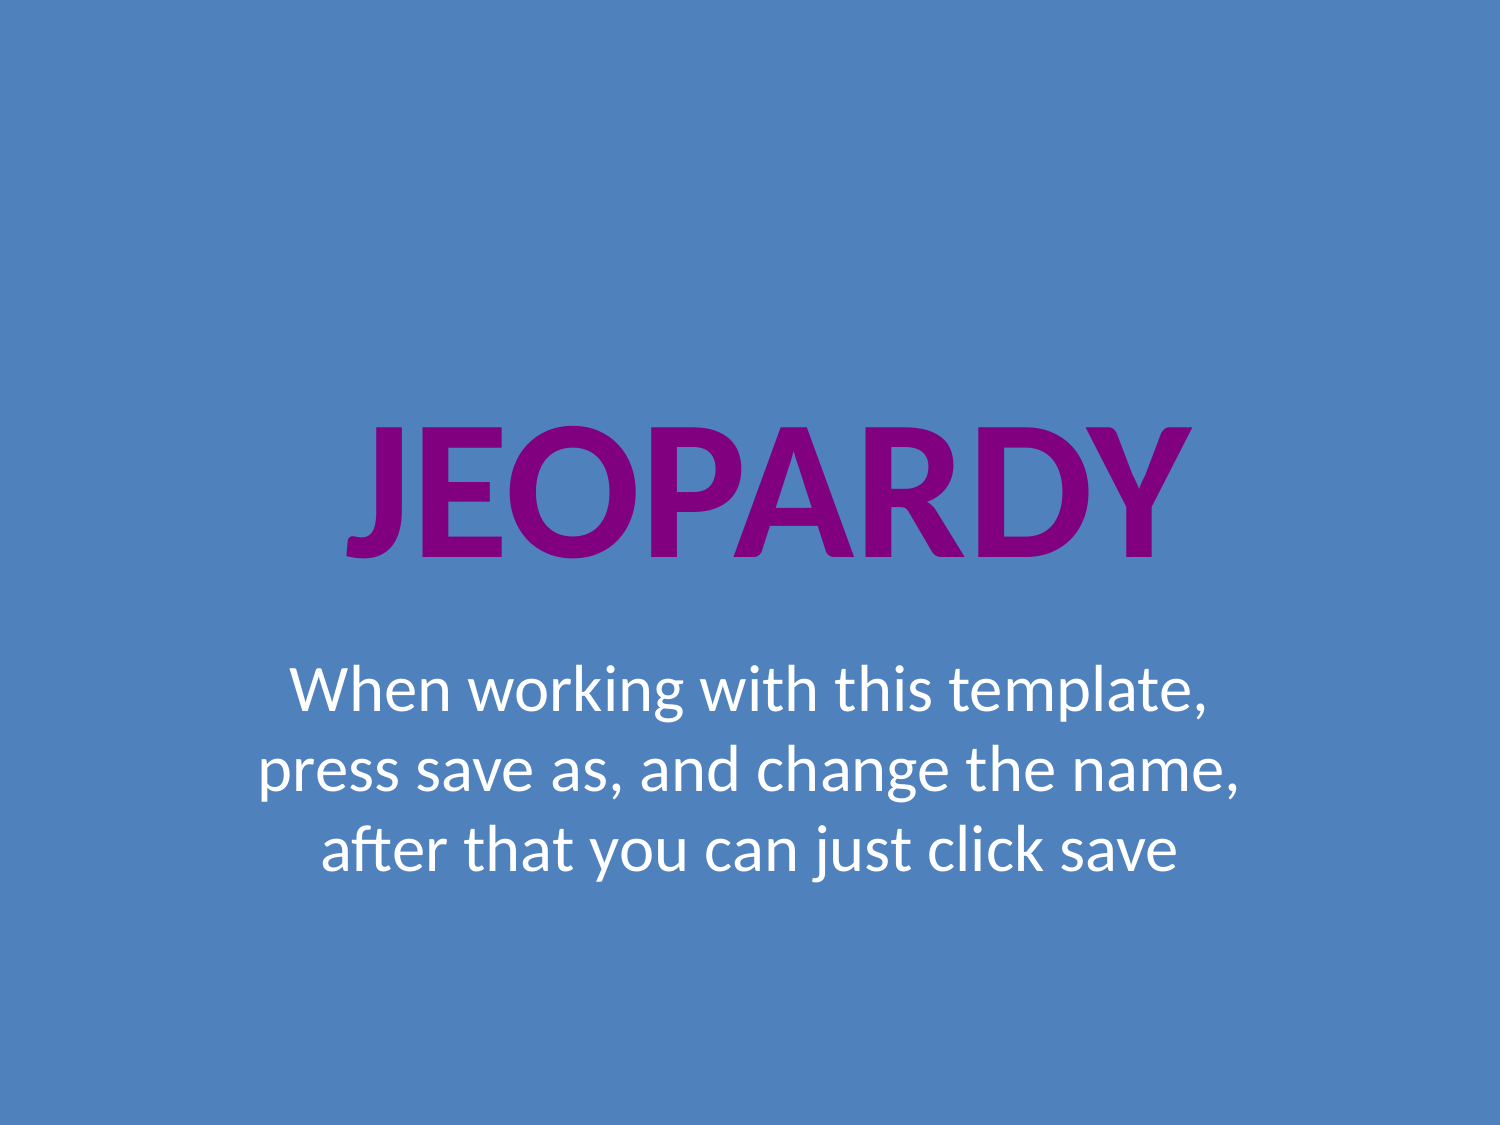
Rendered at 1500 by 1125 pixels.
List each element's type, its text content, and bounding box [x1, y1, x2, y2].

subtitle When working with this template, press save as, and change the name, after that you can just click save [225, 637, 1275, 925]
text_box JEOPARDY [225, 349, 1313, 605]
